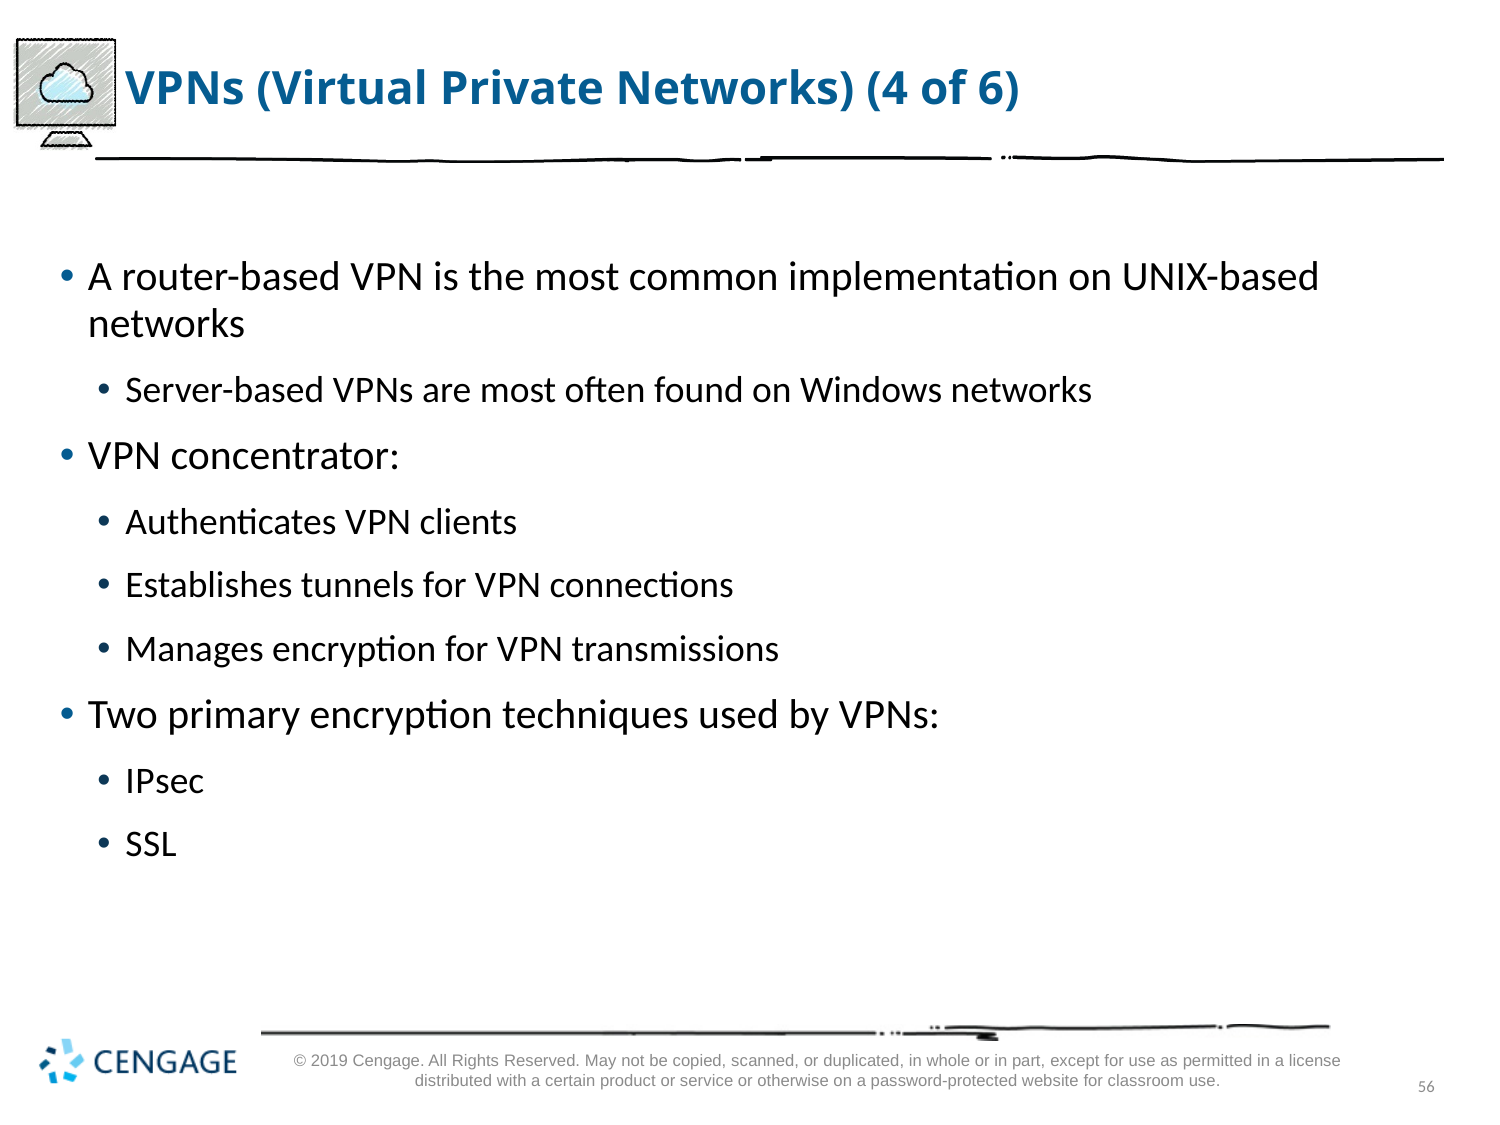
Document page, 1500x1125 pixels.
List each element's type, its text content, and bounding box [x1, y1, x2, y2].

picture [95, 155, 1444, 163]
picture [261, 1024, 1331, 1041]
picture [13, 36, 117, 151]
footer © 2019 Cengage. All Rights Reserved. May not be copied, scanned, or duplicated, in whole or in part, except for use as permitted in a license distributed with a certain product or service or otherwise on a password-protected website for classroom use. [262, 1050, 1375, 1091]
picture [19, 1025, 249, 1096]
title V P Ns (Virtual Private Networks) (4 of 6) [125, 66, 1442, 116]
list A router-based V P N is the most common implementation on UNIX-based networks Server-based V P Ns are most often found on Windows networks V P N concentrator: Authenticates V P N clients Establishes tunnels for V P N connections Manages encryption for V P N transmissions Two primary encryption techniques used by V P Ns: I P sec S S L [59, 252, 1441, 872]
